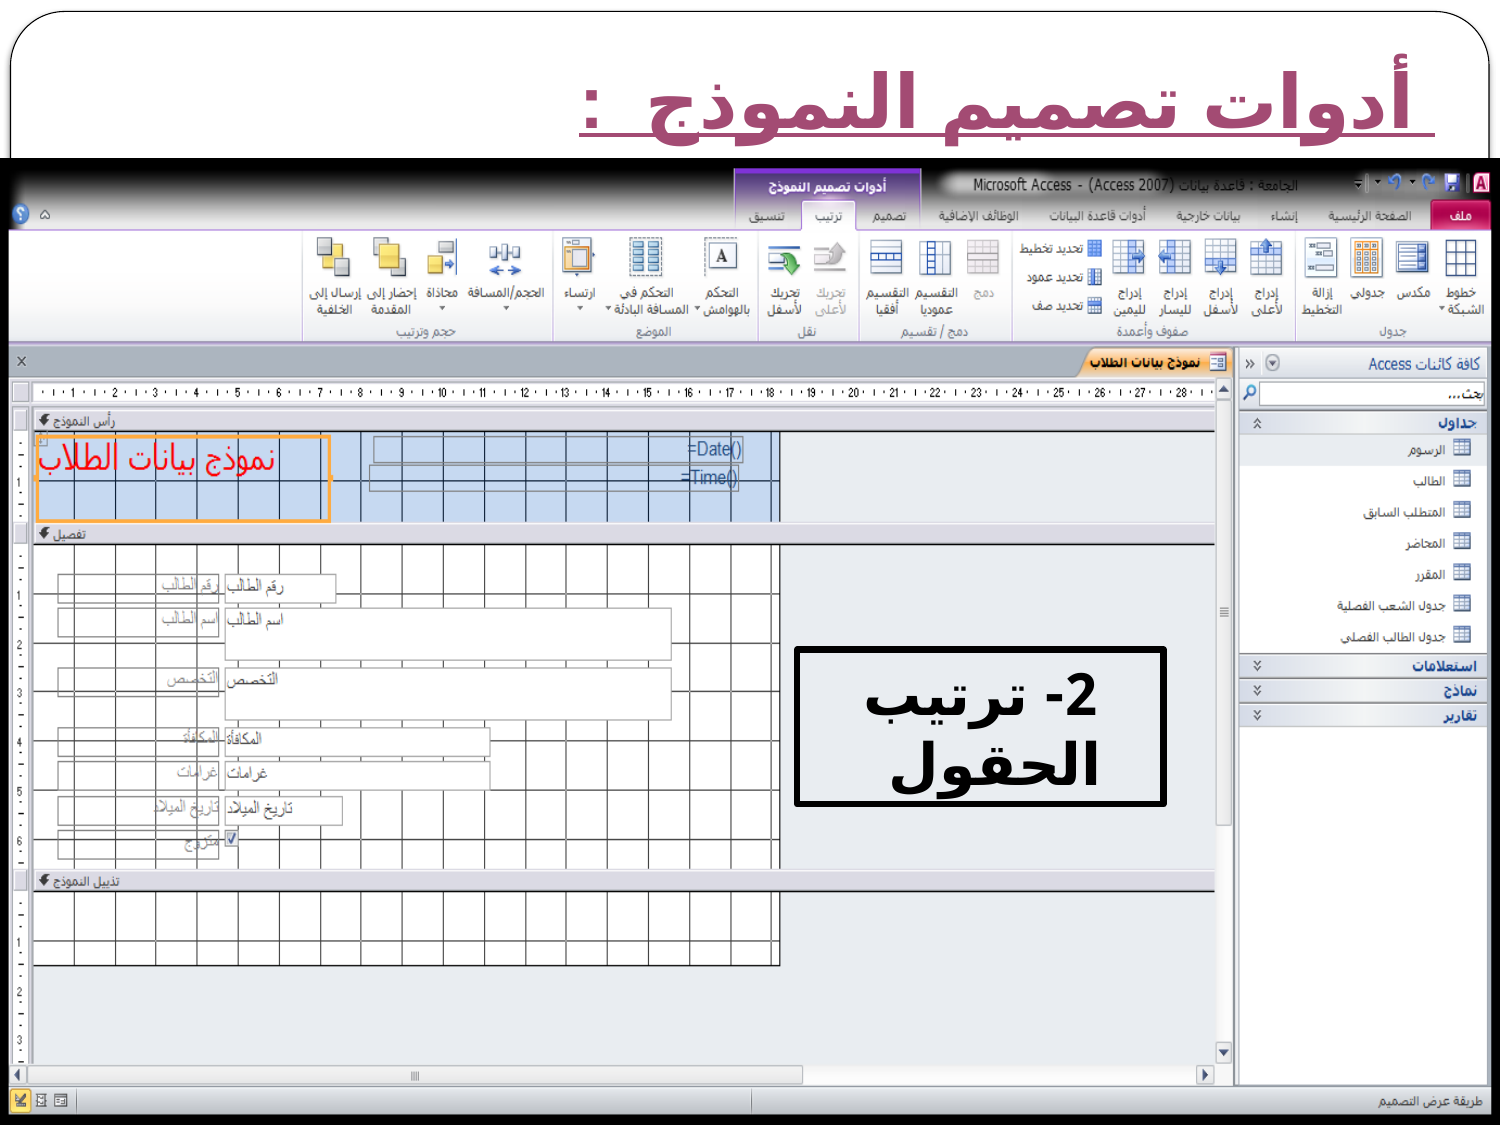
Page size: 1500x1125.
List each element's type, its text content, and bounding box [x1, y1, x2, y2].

text_box أدوات تصميم النموذج : [100, 0, 1451, 157]
picture [0, 158, 1500, 1125]
